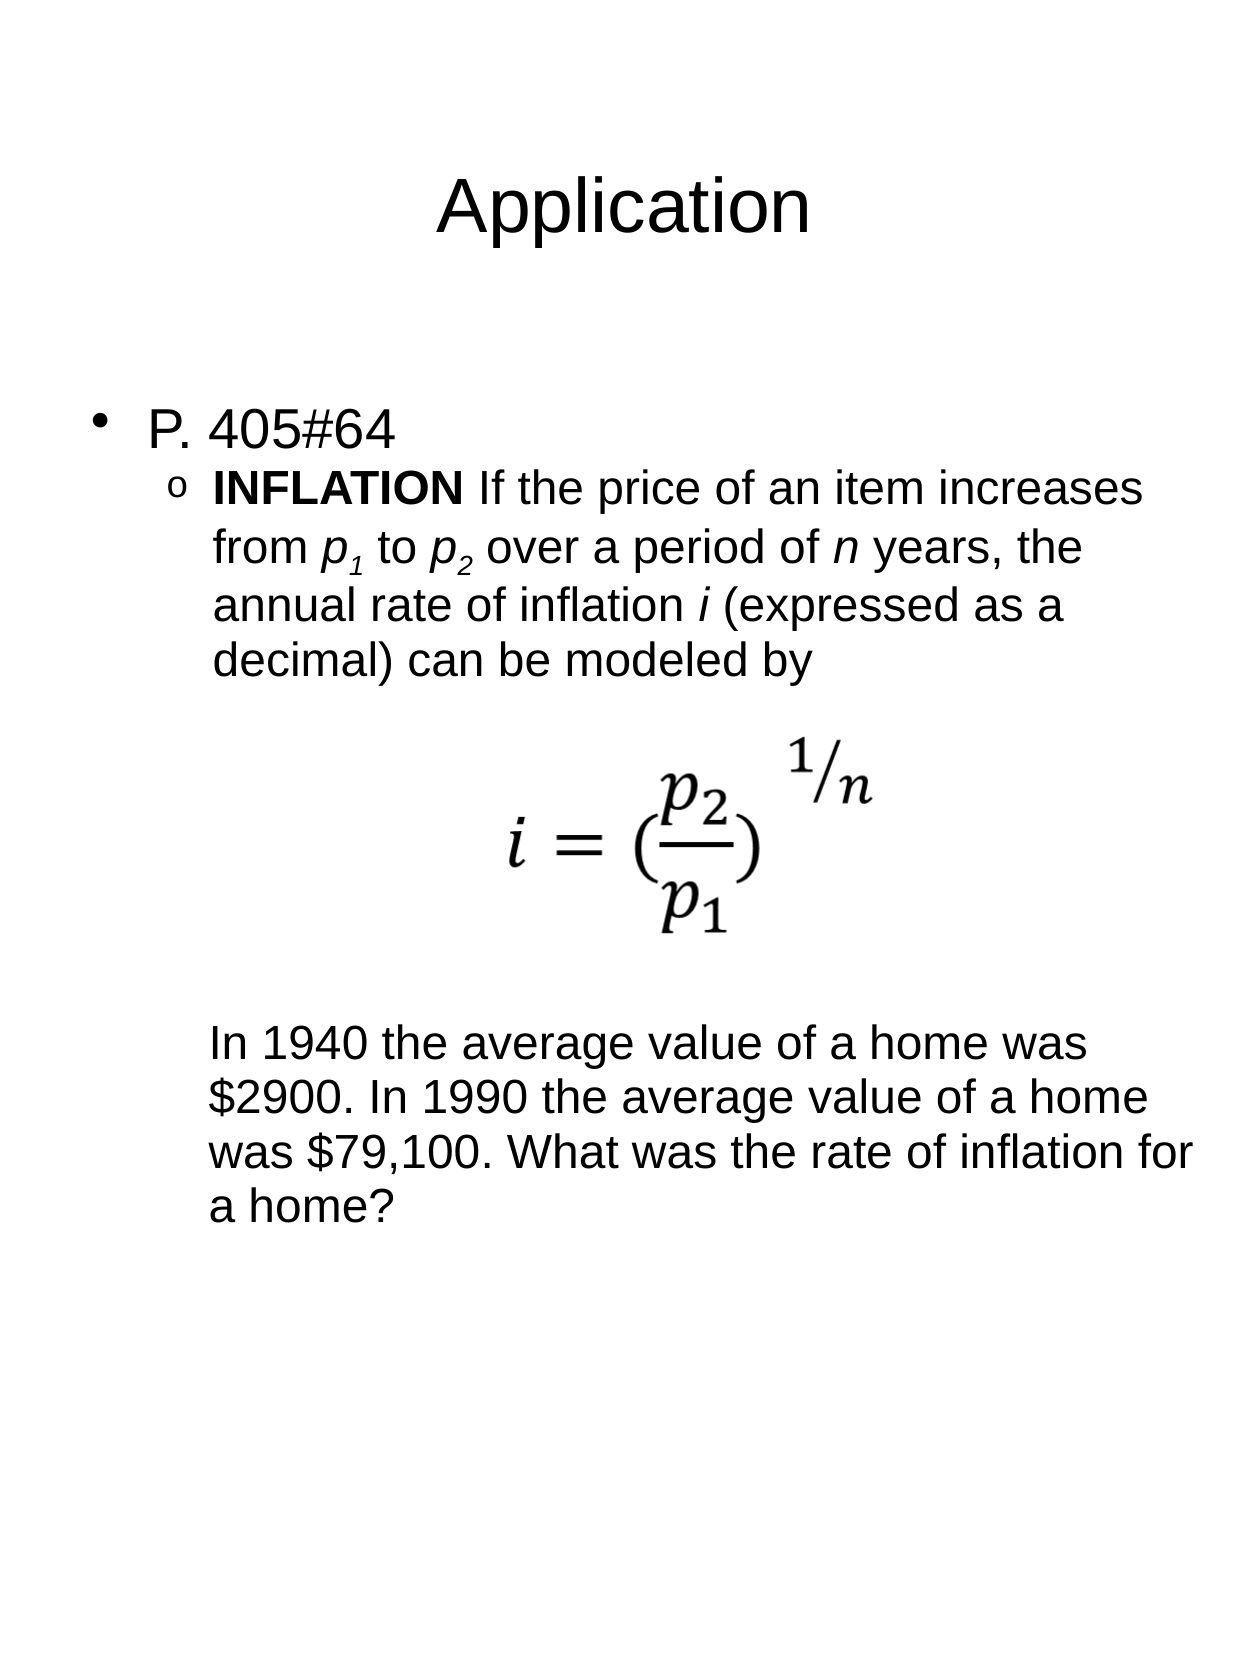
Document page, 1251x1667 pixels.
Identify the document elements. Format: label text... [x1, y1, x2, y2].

text_box In 1940 the average value of a home was $2900. In 1990 the average value of a home was $79,100. What was the rate of inflation for a home? [99, 1008, 1213, 1242]
subtitle P. 405#64 INFLATION If the price of an item increases from p1 to p2 over a period of n years, the annual rate of inflation i (expressed as a decimal) can be modeled by [72, 397, 1178, 921]
title Application [72, 75, 1178, 337]
text_box [431, 720, 950, 943]
